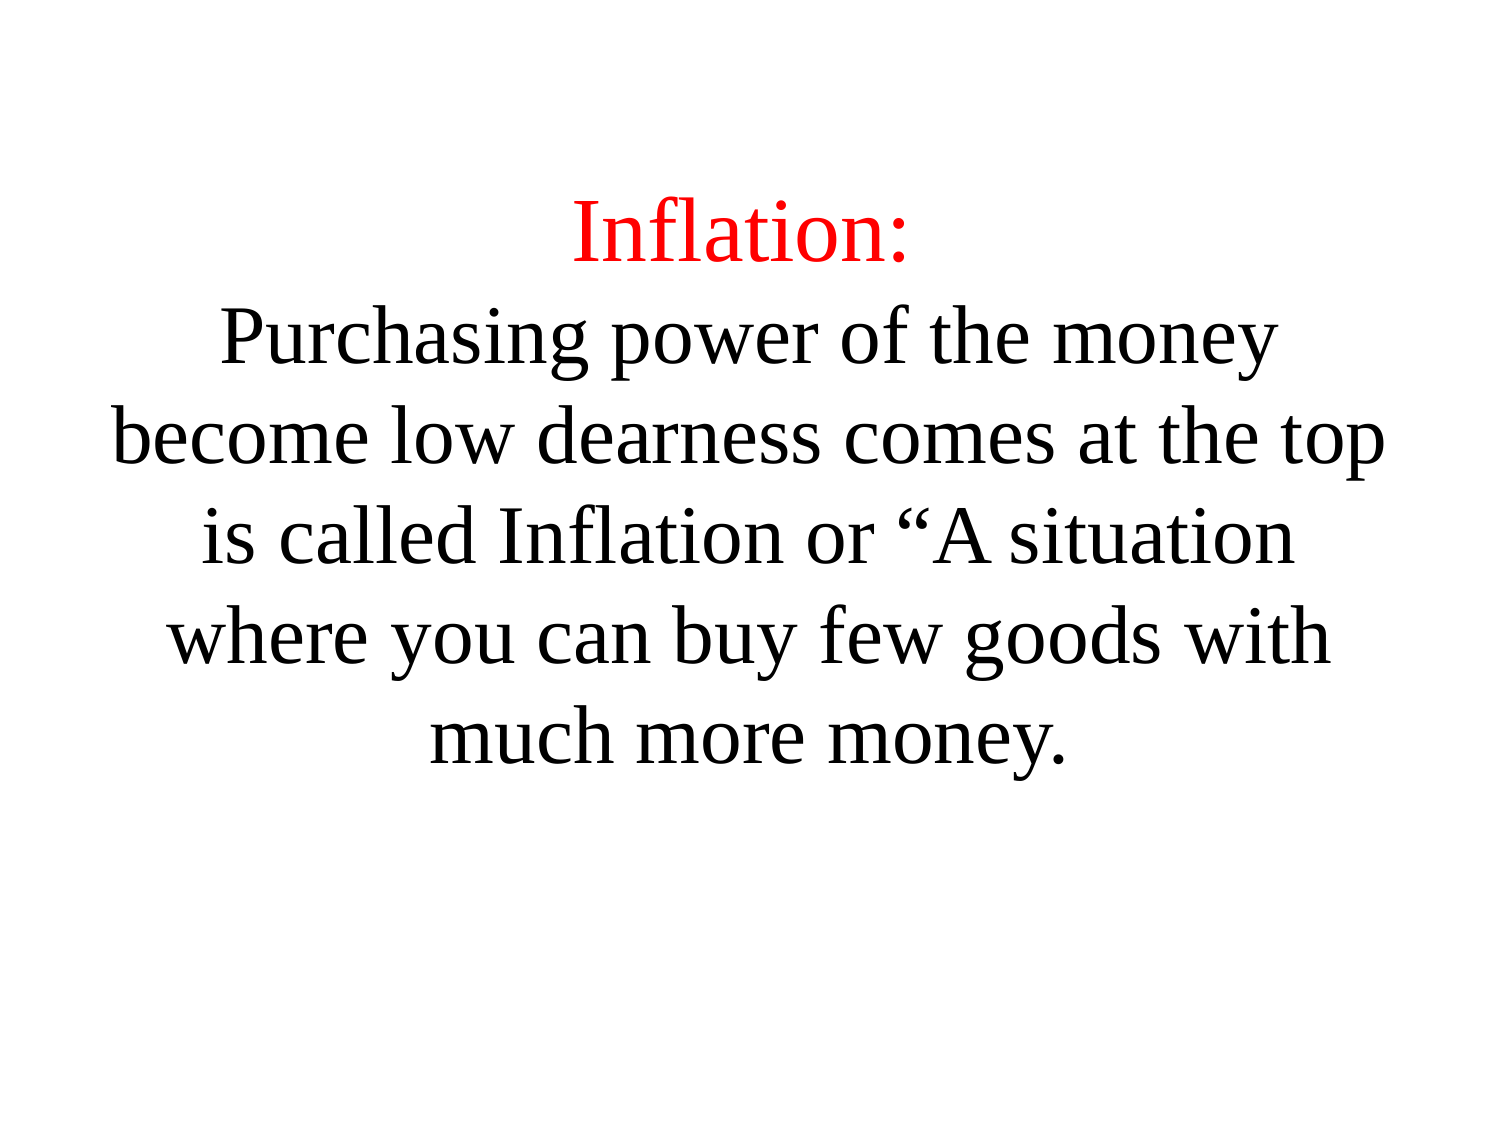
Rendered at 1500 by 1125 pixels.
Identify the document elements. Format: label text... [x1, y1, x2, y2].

title Inflation: Purchasing power of the money become low dearness comes at the top is called Inflation or “A situation where you can buy few goods with much more money. [75, 125, 1425, 925]
